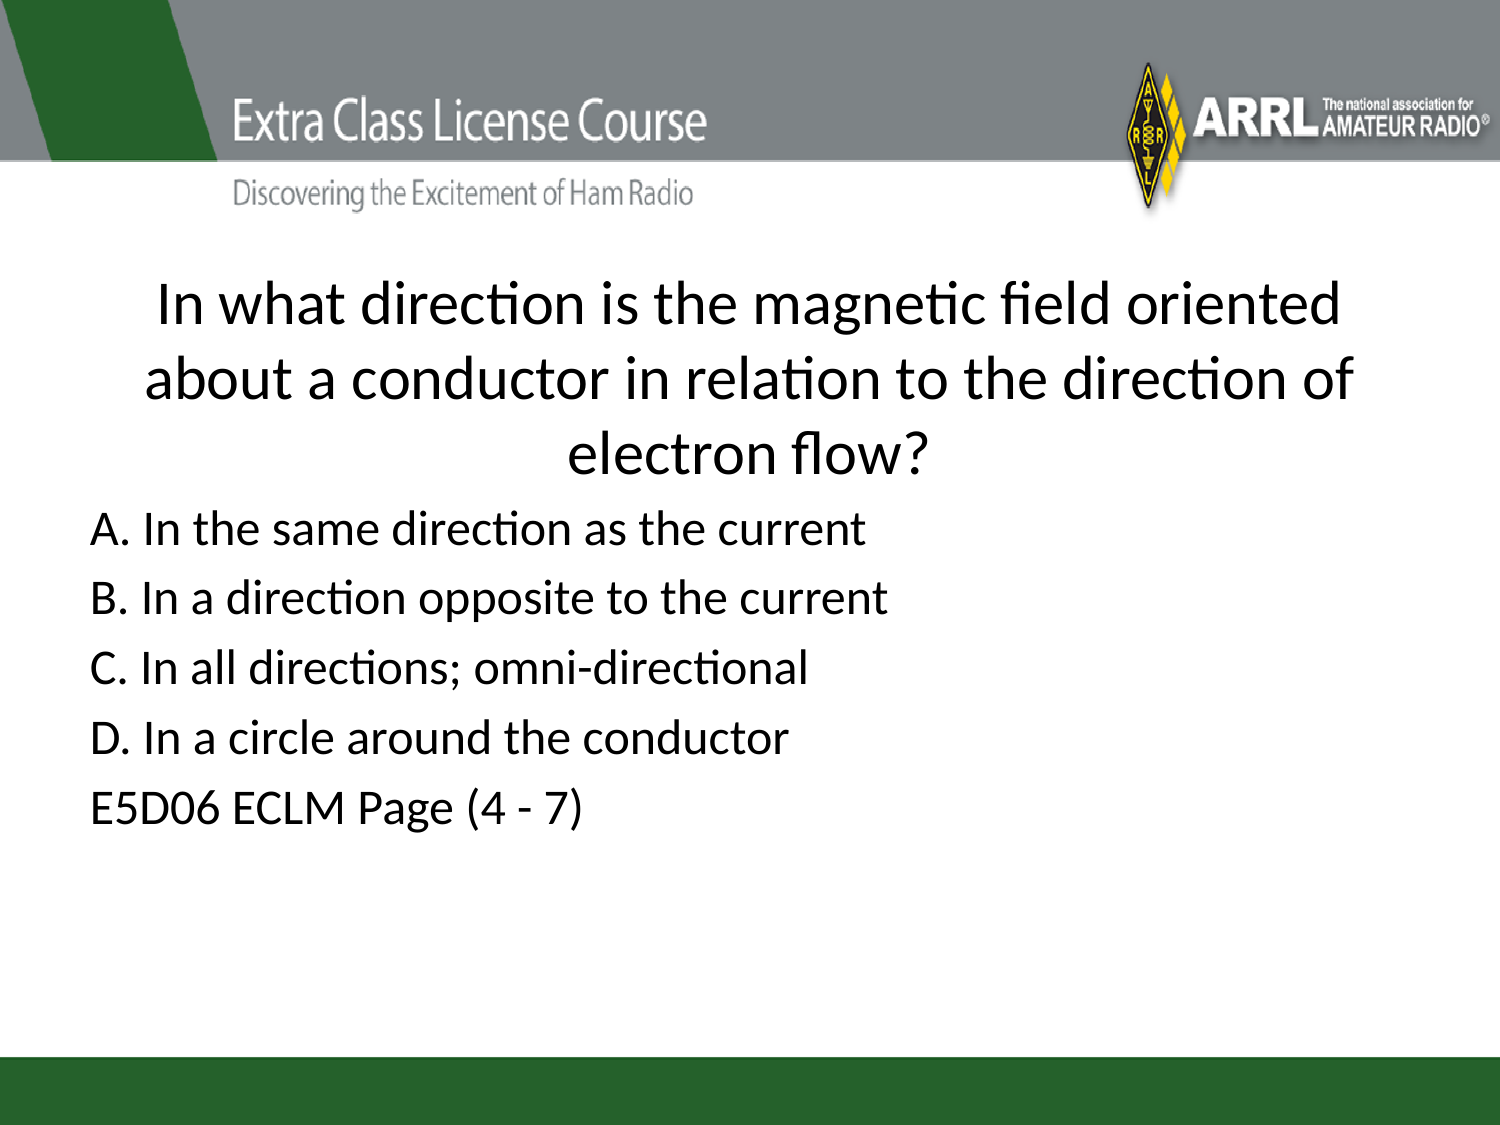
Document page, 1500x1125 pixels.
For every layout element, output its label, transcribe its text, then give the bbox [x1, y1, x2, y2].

title In what direction is the magnetic field oriented about a conductor in relation to the direction of electron flow? [75, 254, 1425, 435]
list A. In the same direction as the current B. In a direction opposite to the current C. In all directions; omni-directional D. In a circle around the conductor E5D06 ECLM Page (4 - 7) [75, 487, 1425, 1005]
picture [0, 0, 1500, 1125]
